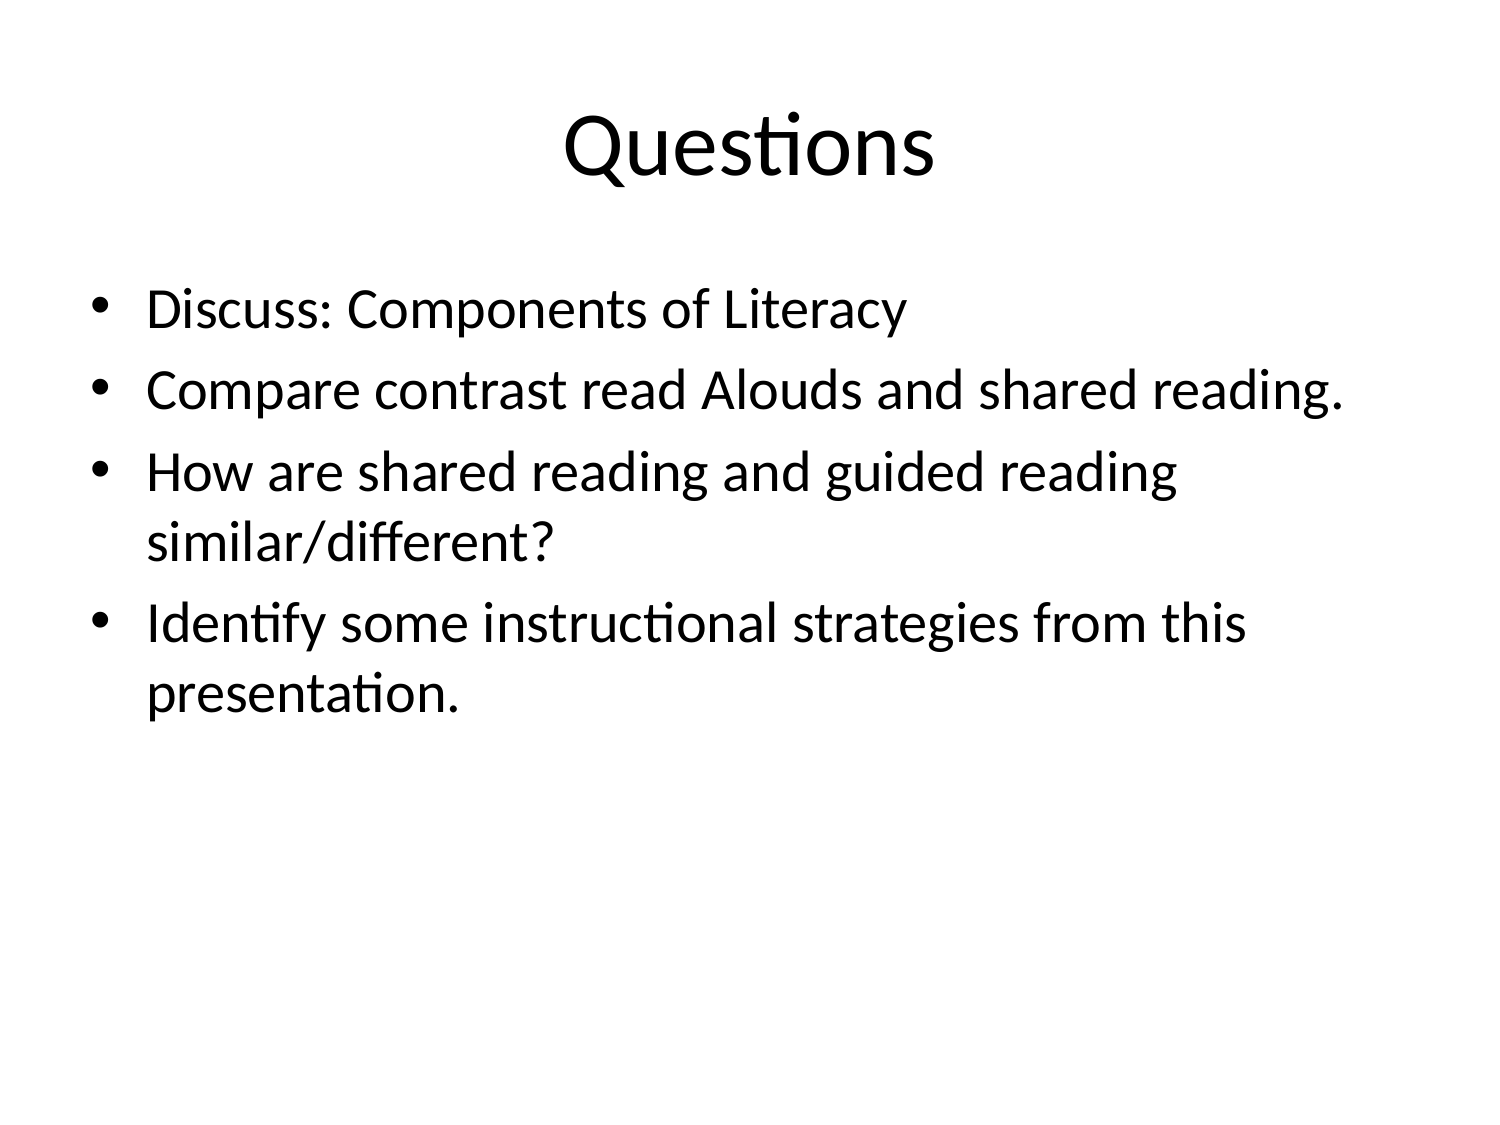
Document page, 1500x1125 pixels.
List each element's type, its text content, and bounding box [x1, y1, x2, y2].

title Questions [75, 45, 1425, 233]
list Discuss: Components of Literacy Compare contrast read Alouds and shared reading. How are shared reading and guided reading similar/different? Identify some instructional strategies from this presentation. [75, 262, 1425, 1005]
